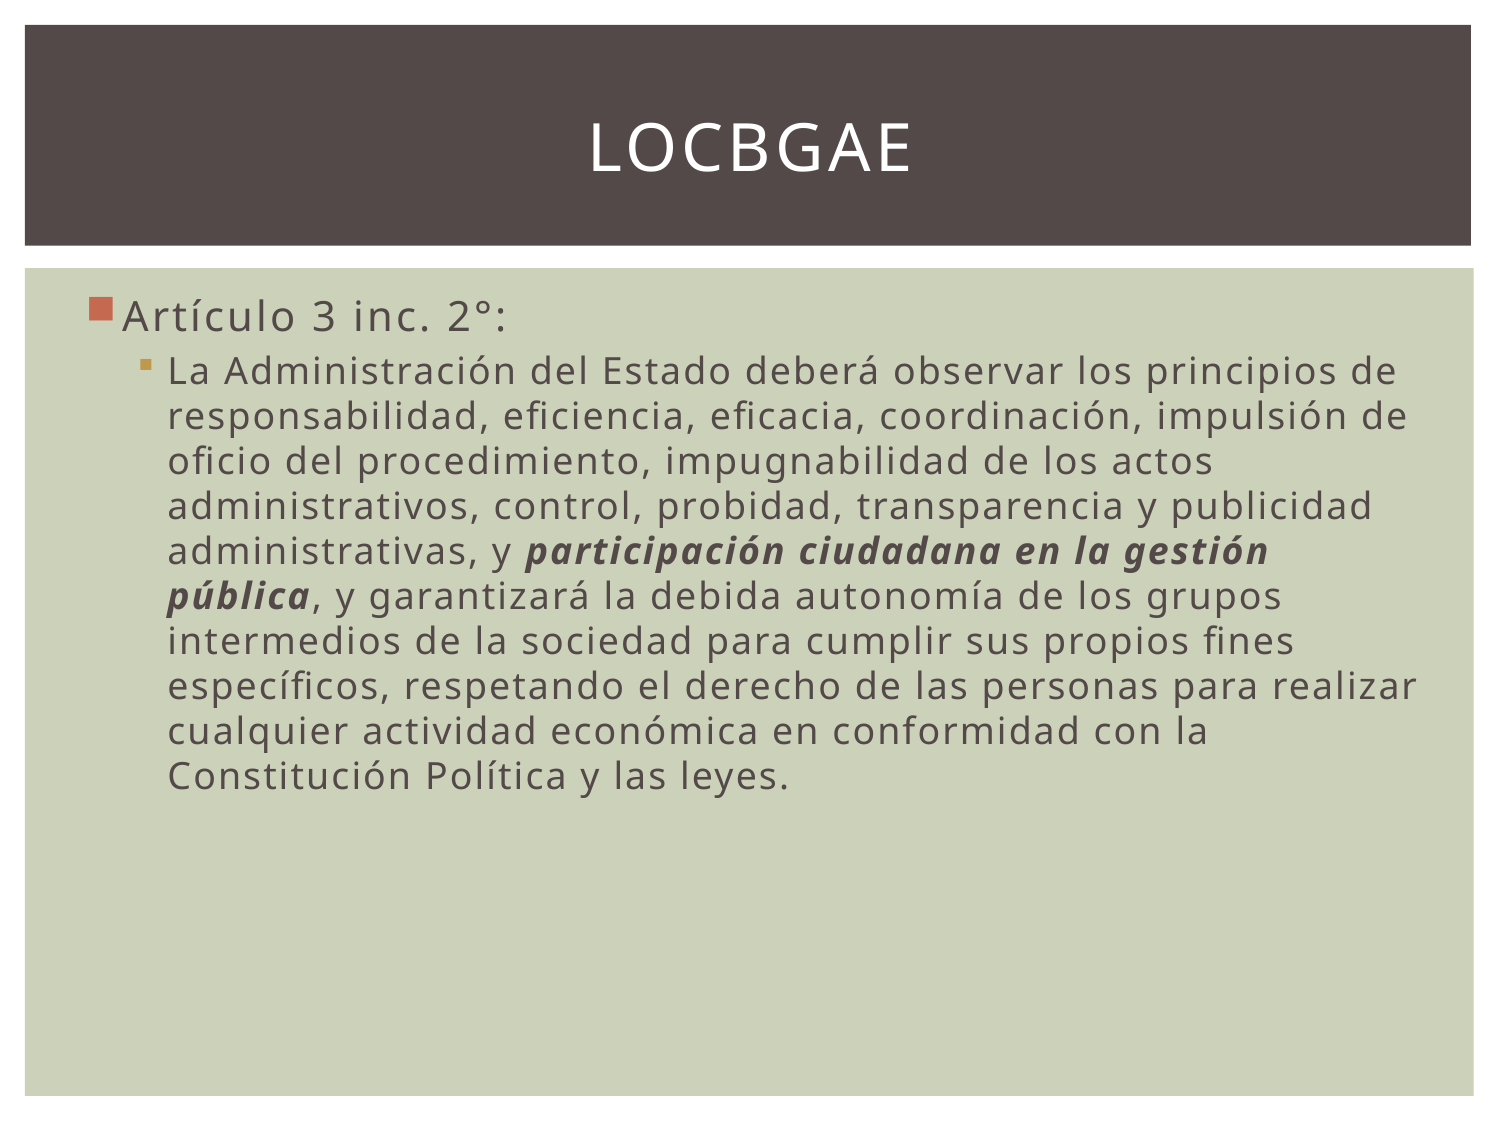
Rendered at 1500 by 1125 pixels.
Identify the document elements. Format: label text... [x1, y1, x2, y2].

list Artículo 3 inc. 2°: La Administración del Estado deberá observar los principios de responsabilidad, eficiencia, eficacia, coordinación, impulsión de oficio del procedimiento, impugnabilidad de los actos administrativos, control, probidad, transparencia y publicidad administrativas, y participación ciudadana en la gestión pública, y garantizará la debida autonomía de los grupos intermedios de la sociedad para cumplir sus propios fines específicos, respetando el derecho de las personas para realizar cualquier actividad económica en conformidad con la Constitución Política y las leyes. [62, 281, 1442, 1005]
title LOCBGAE [62, 58, 1438, 232]
